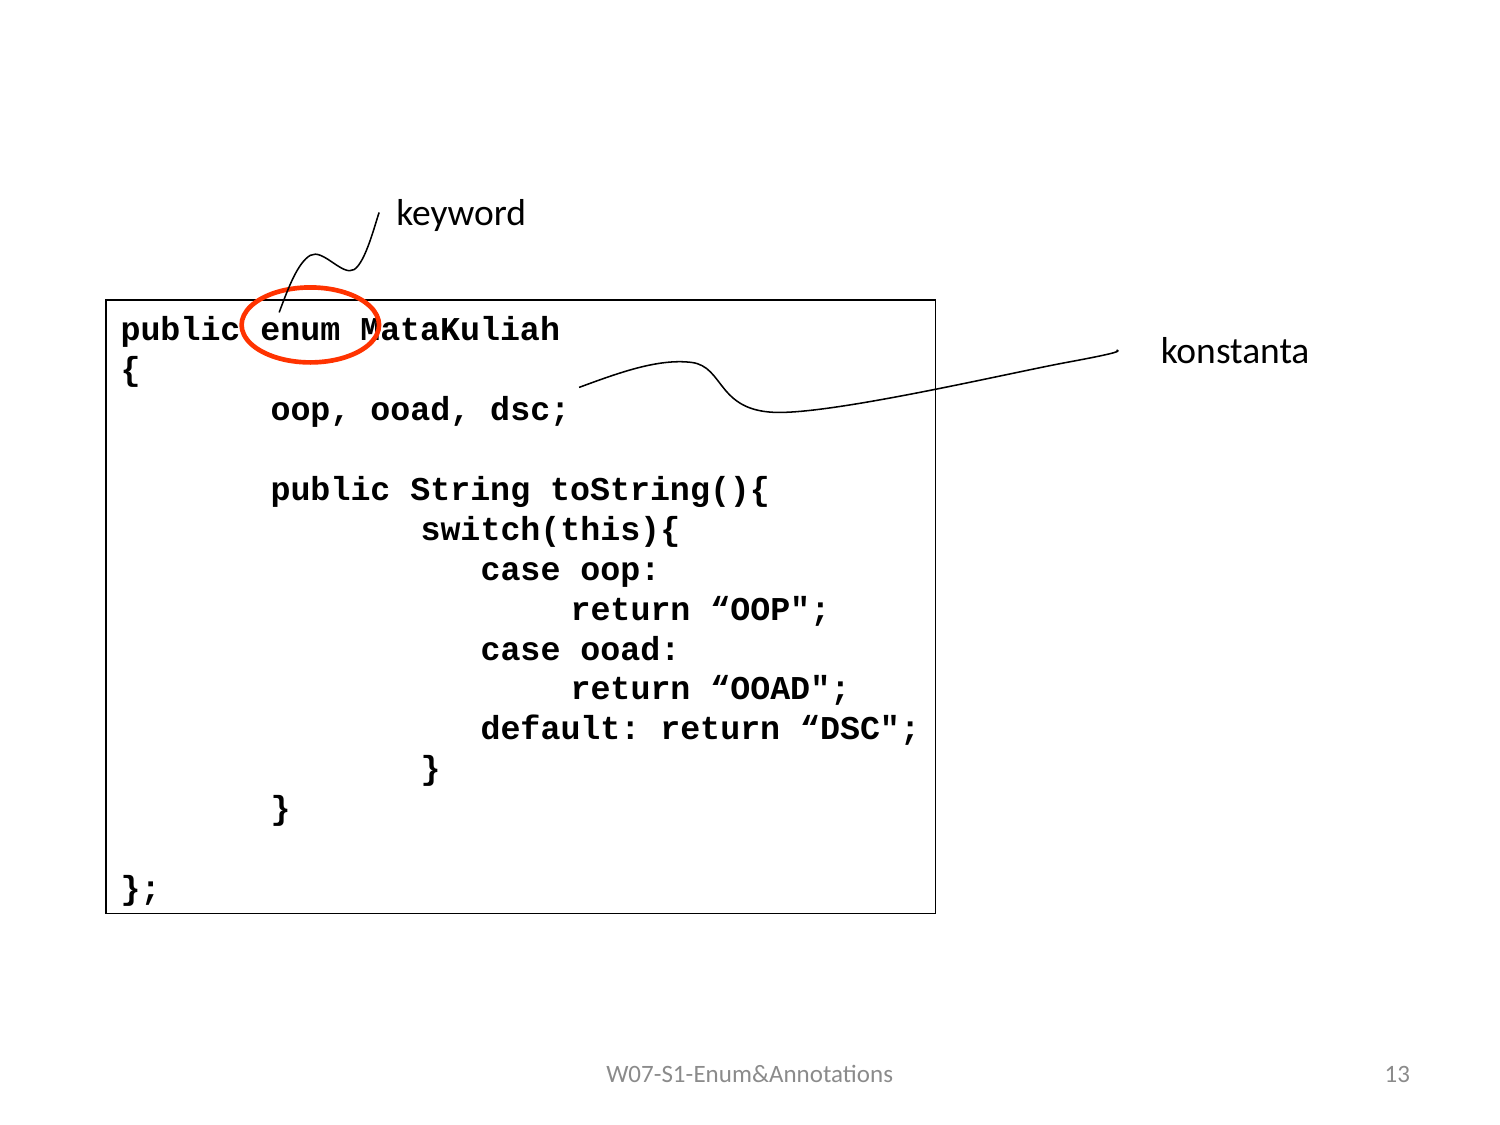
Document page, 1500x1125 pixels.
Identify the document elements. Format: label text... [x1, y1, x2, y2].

text_box [579, 349, 1119, 413]
footer W07-S1-Enum&Annotations [512, 1042, 988, 1103]
text_box konstanta [1146, 318, 1325, 379]
text_box public enum MataKuliah { oop, ooad, dsc; public String toString(){ switch(this){ case oop: return “OOP"; case ooad: return “OOAD"; default: return “DSC"; } } }; [105, 299, 936, 914]
text_box [241, 287, 380, 363]
slide_number 13 [1074, 1042, 1425, 1103]
text_box [279, 212, 380, 313]
text_box keyword [381, 180, 542, 241]
